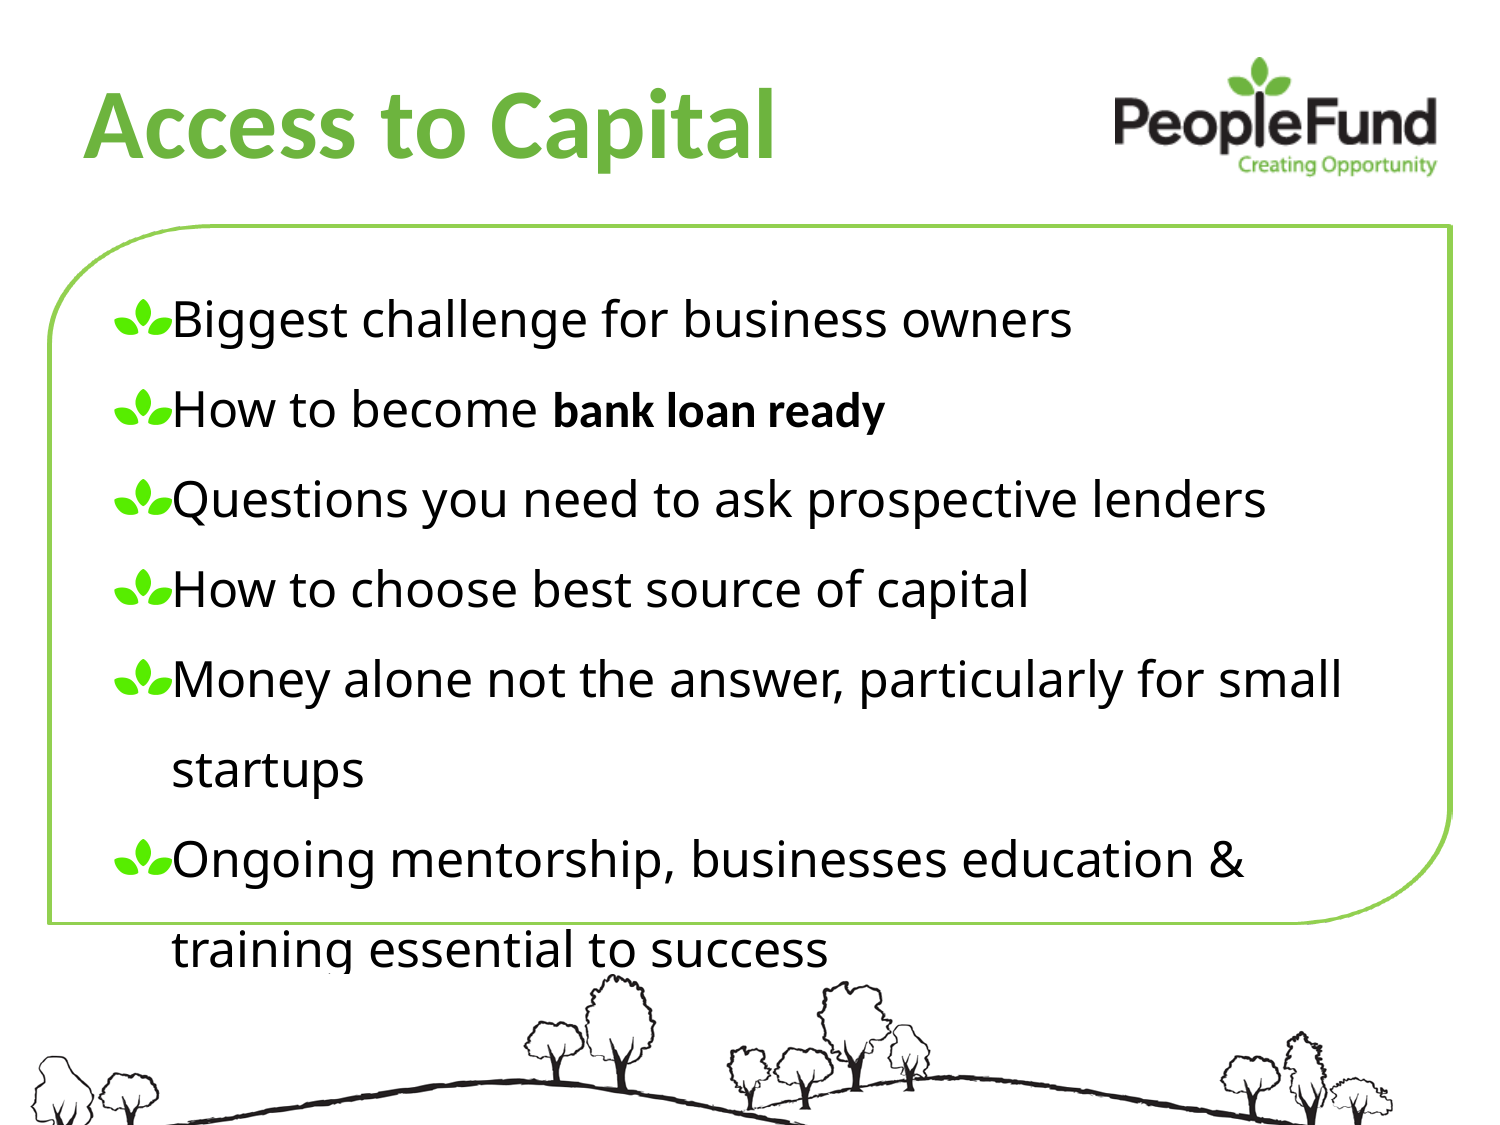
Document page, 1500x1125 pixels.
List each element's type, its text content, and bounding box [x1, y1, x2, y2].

text_box Access to Capital [0, 51, 975, 187]
picture [47, 224, 1453, 926]
picture [1115, 57, 1438, 179]
picture [0, 974, 1500, 1125]
